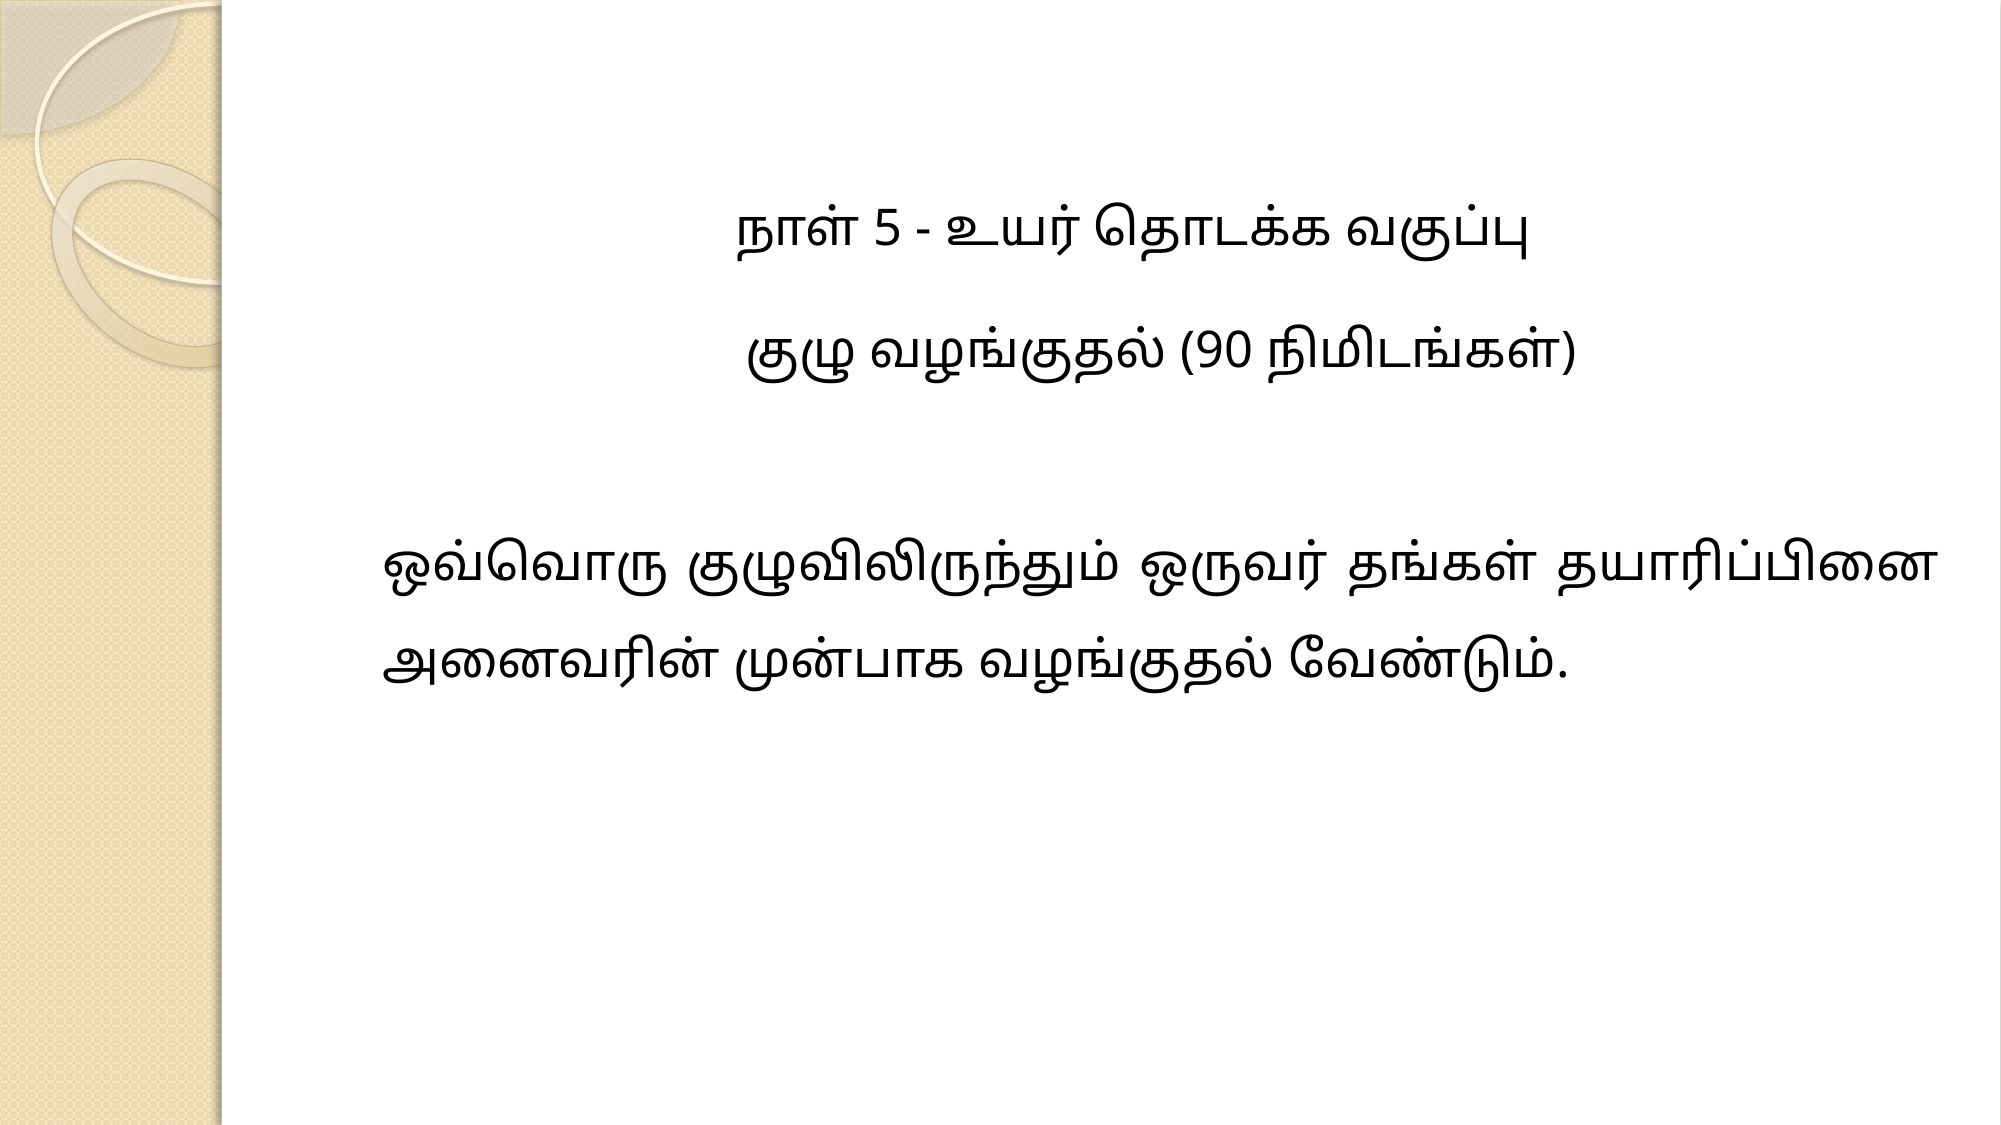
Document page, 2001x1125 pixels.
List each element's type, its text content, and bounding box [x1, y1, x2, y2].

list நாள் 5 - உயர் தொடக்க வகுப்பு குழு வழங்குதல் (90 நிமிடங்கள்) ஒவ்வொரு குழுவிலிருந்தும் ஒருவர் தங்கள் தயாரிப்பினை அனைவரின் முன்பாக வழங்குதல் வேண்டும். [313, 187, 1954, 1025]
